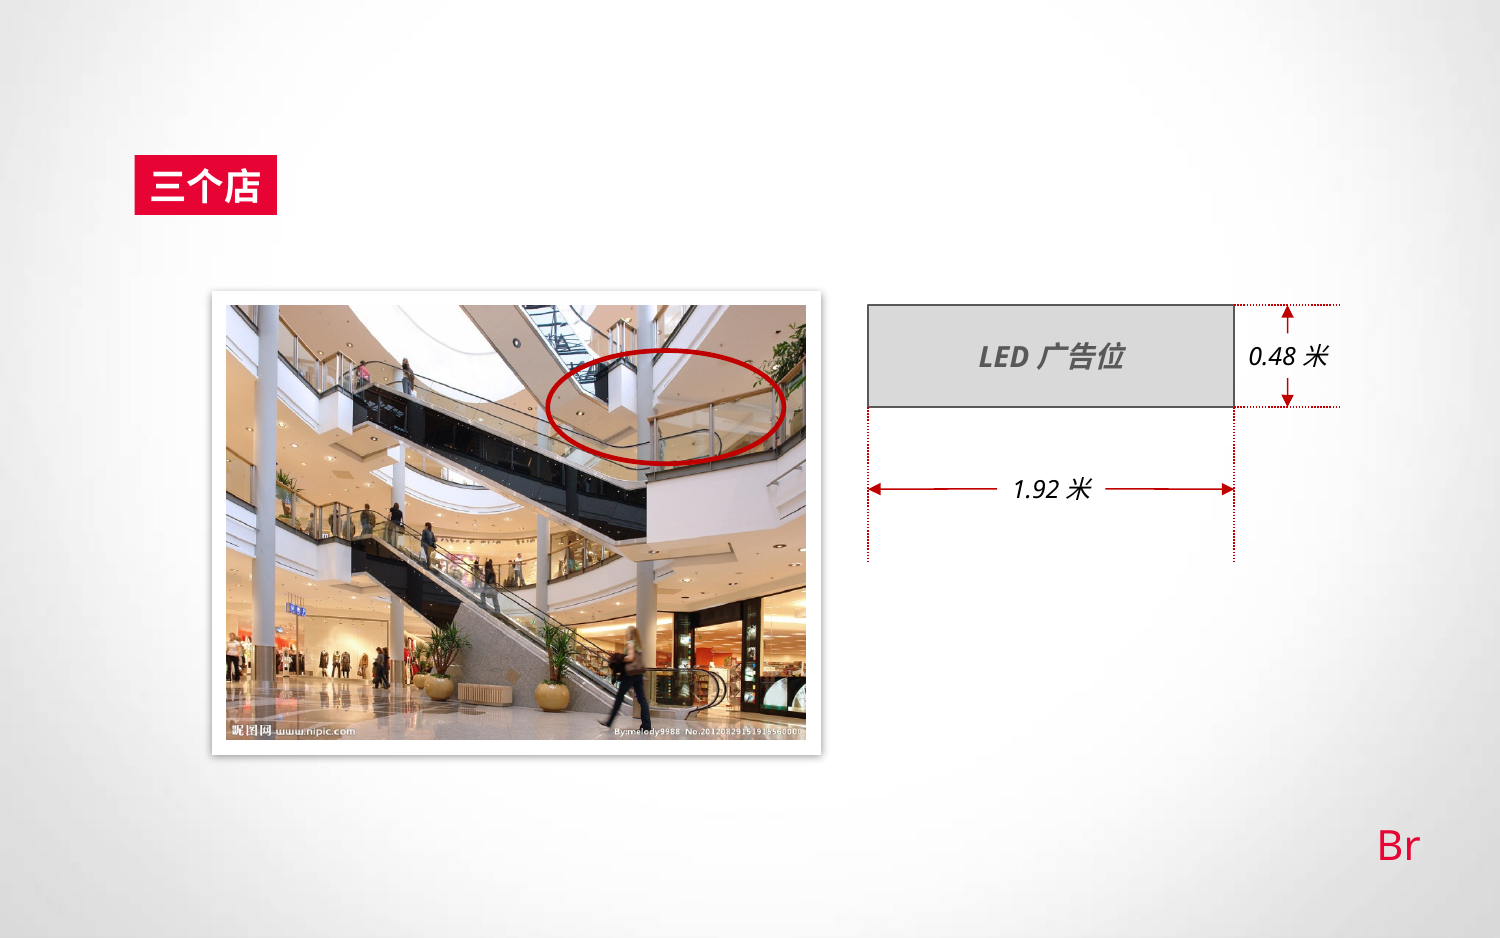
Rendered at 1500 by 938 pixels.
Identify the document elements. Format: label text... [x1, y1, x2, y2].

picture [0, 0, 1500, 938]
text_box 三个店 [134, 155, 277, 215]
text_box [867, 304, 1341, 564]
